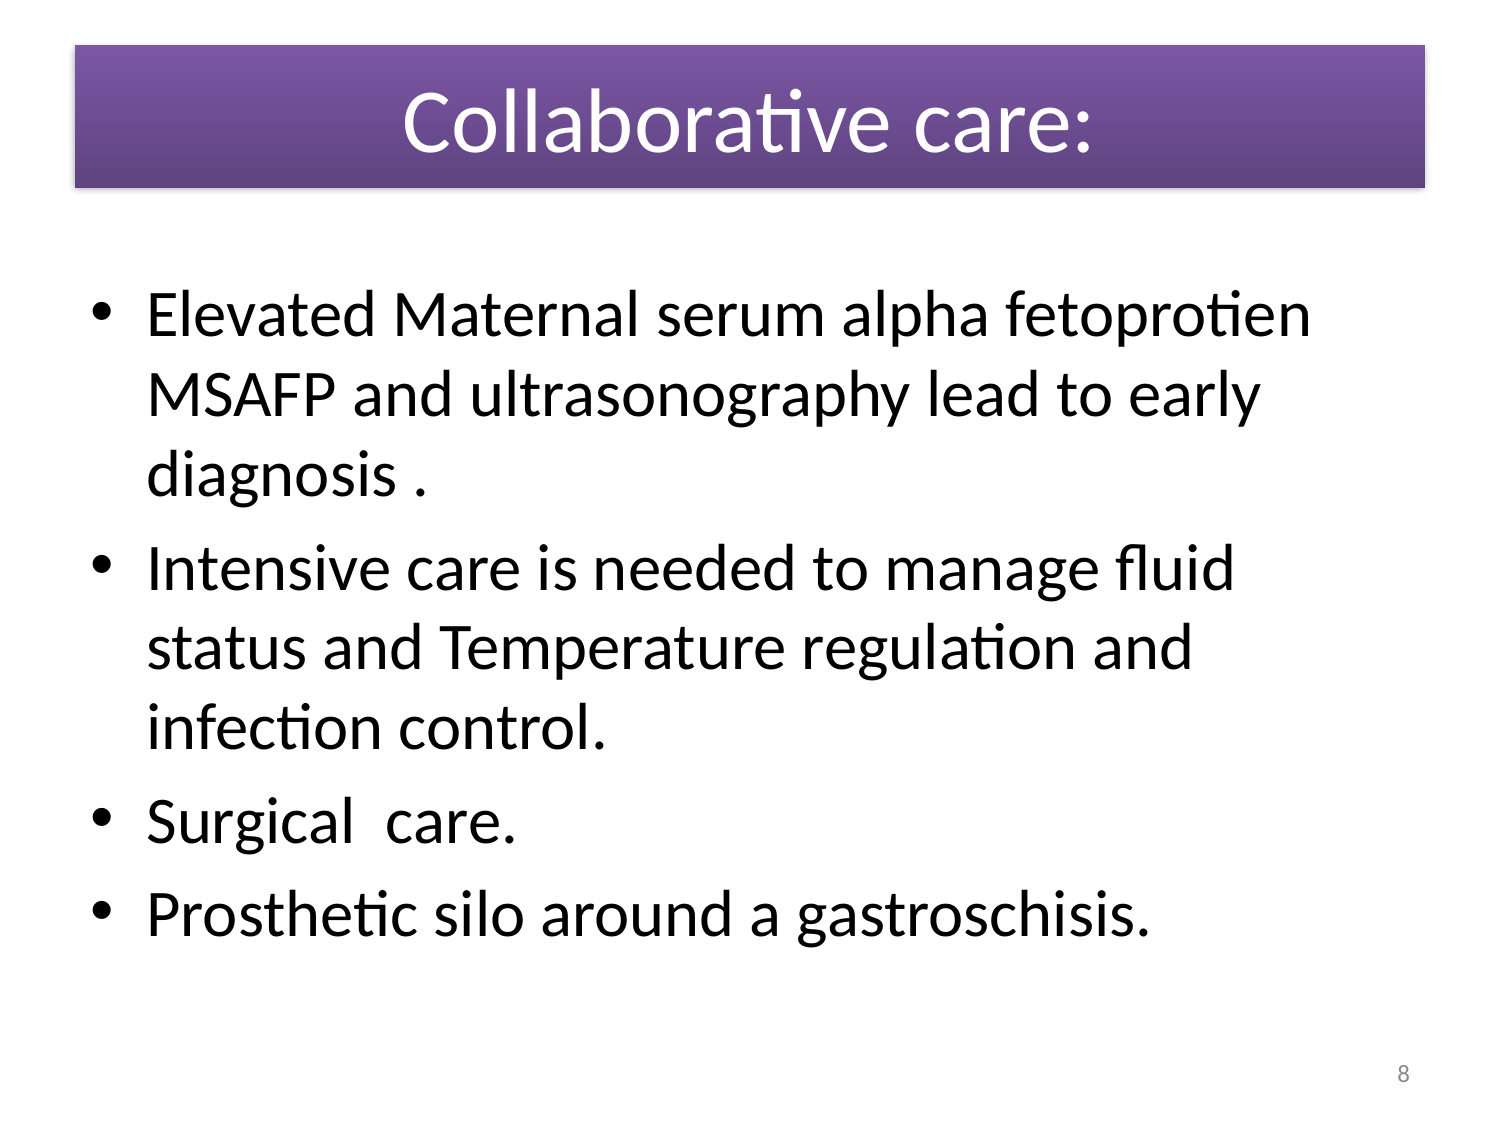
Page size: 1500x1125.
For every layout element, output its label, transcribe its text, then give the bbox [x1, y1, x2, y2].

title Collaborative care: [75, 45, 1425, 188]
list Elevated Maternal serum alpha fetoprotien MSAFP and ultrasonography lead to early diagnosis . Intensive care is needed to manage fluid status and Temperature regulation and infection control. Surgical care. Prosthetic silo around a gastroschisis. [75, 262, 1425, 1005]
slide_number 8 [1074, 1042, 1425, 1103]
